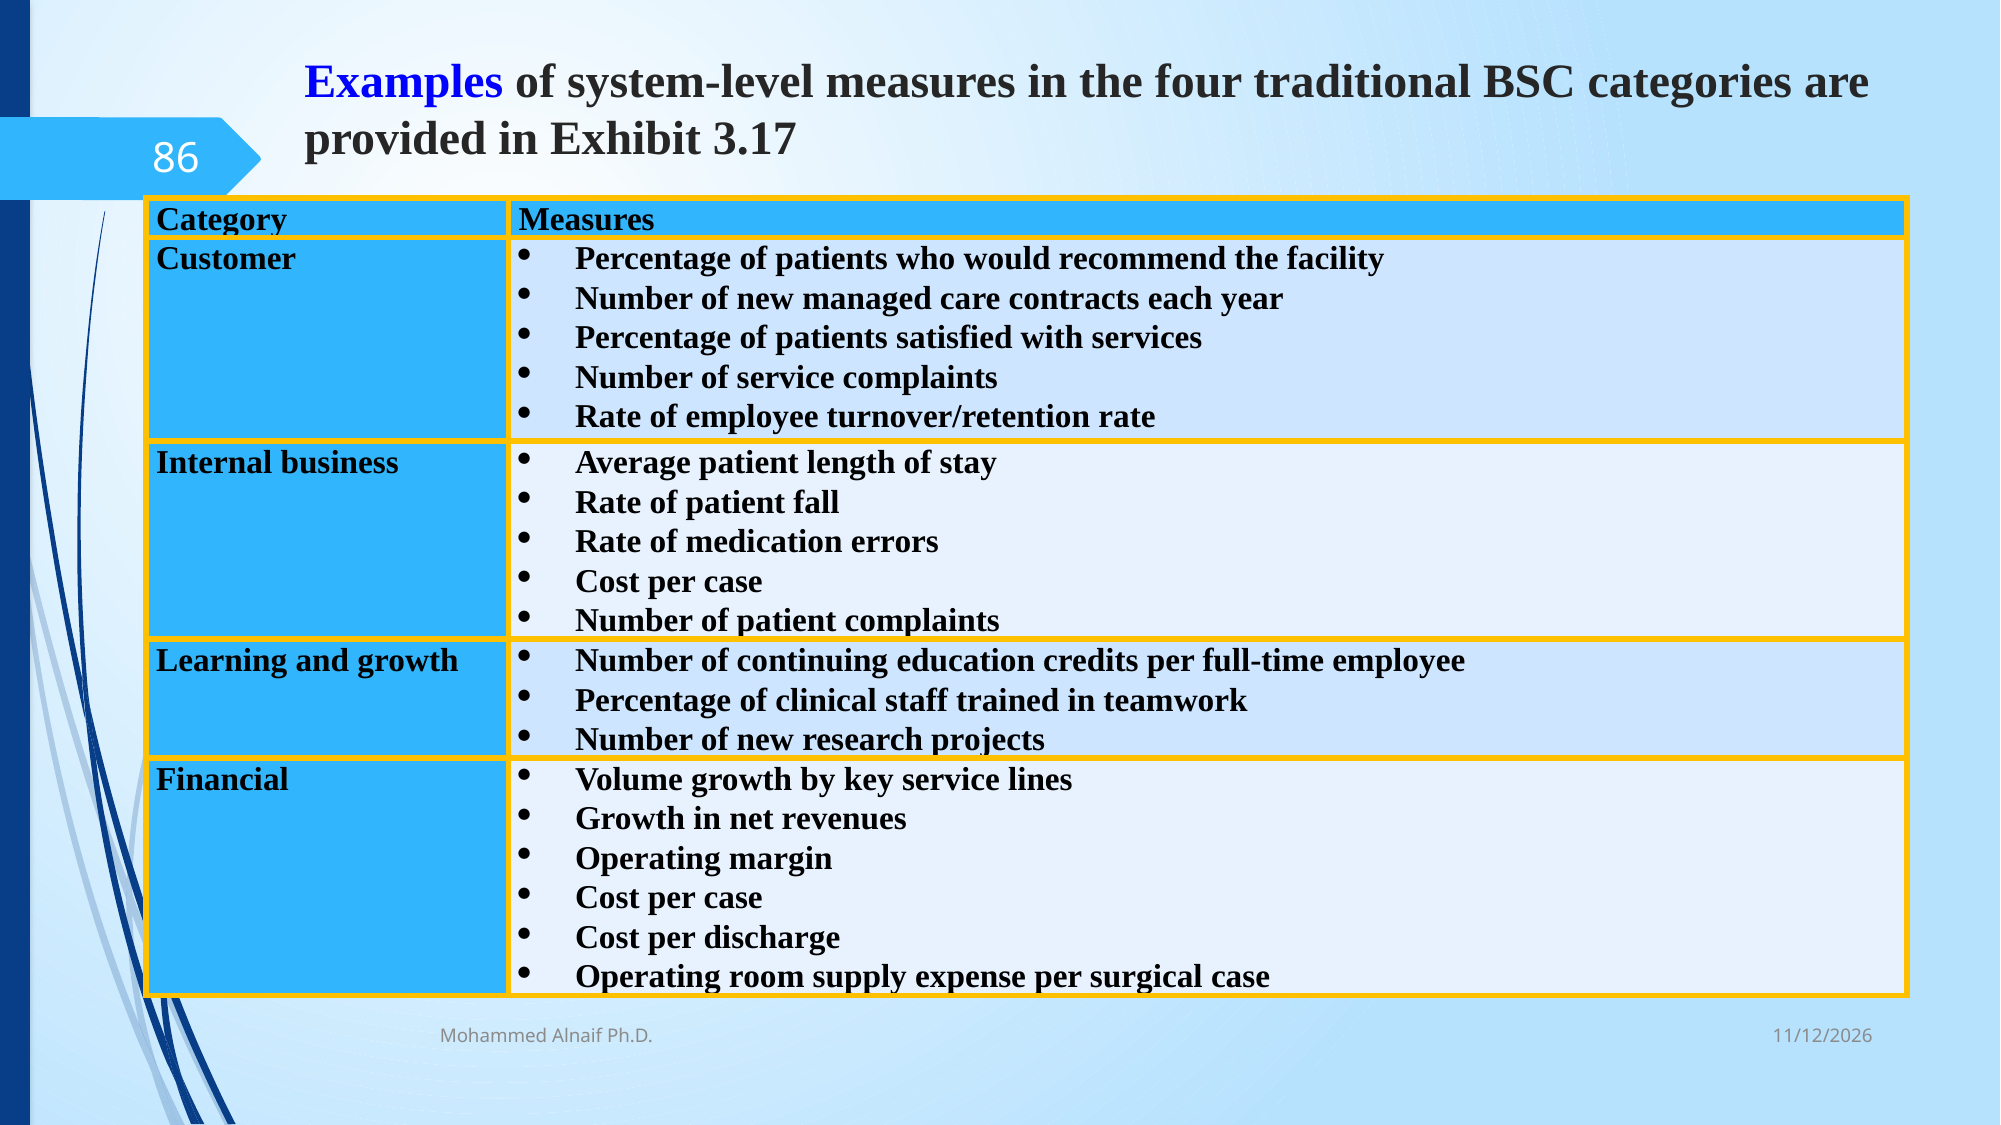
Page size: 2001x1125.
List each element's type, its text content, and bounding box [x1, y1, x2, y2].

table_cell Financial [149, 761, 506, 993]
footer Mohammed Alnaif Ph.D. [424, 1006, 1675, 1067]
slide_number 86 [87, 129, 216, 190]
table_header Measures [511, 201, 1904, 235]
title Examples of system-level measures in the four traditional BSC categories are provided in Exhibit 3.17 [289, 42, 1889, 173]
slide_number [1699, 1005, 1888, 1067]
table_header Category [149, 201, 506, 235]
table_cell Percentage of patients who would recommend the facility Number of new managed care contracts each year Percentage of patients satisfied with services Number of service complaints Rate of employee turnover/retention rate [511, 240, 1904, 438]
table_cell Average patient length of stay Rate of patient fall Rate of medication errors Cost per case Number of patient complaints [511, 444, 1904, 636]
table_cell Volume growth by key service lines Growth in net revenues Operating margin Cost per case Cost per discharge Operating room supply expense per surgical case [511, 761, 1904, 993]
table_cell Number of continuing education credits per full-time employee Percentage of clinical staff trained in teamwork Number of new research projects [511, 642, 1904, 755]
table_cell Internal business [149, 444, 506, 636]
table_cell Learning and growth [149, 642, 506, 755]
table_cell Customer [149, 240, 506, 438]
